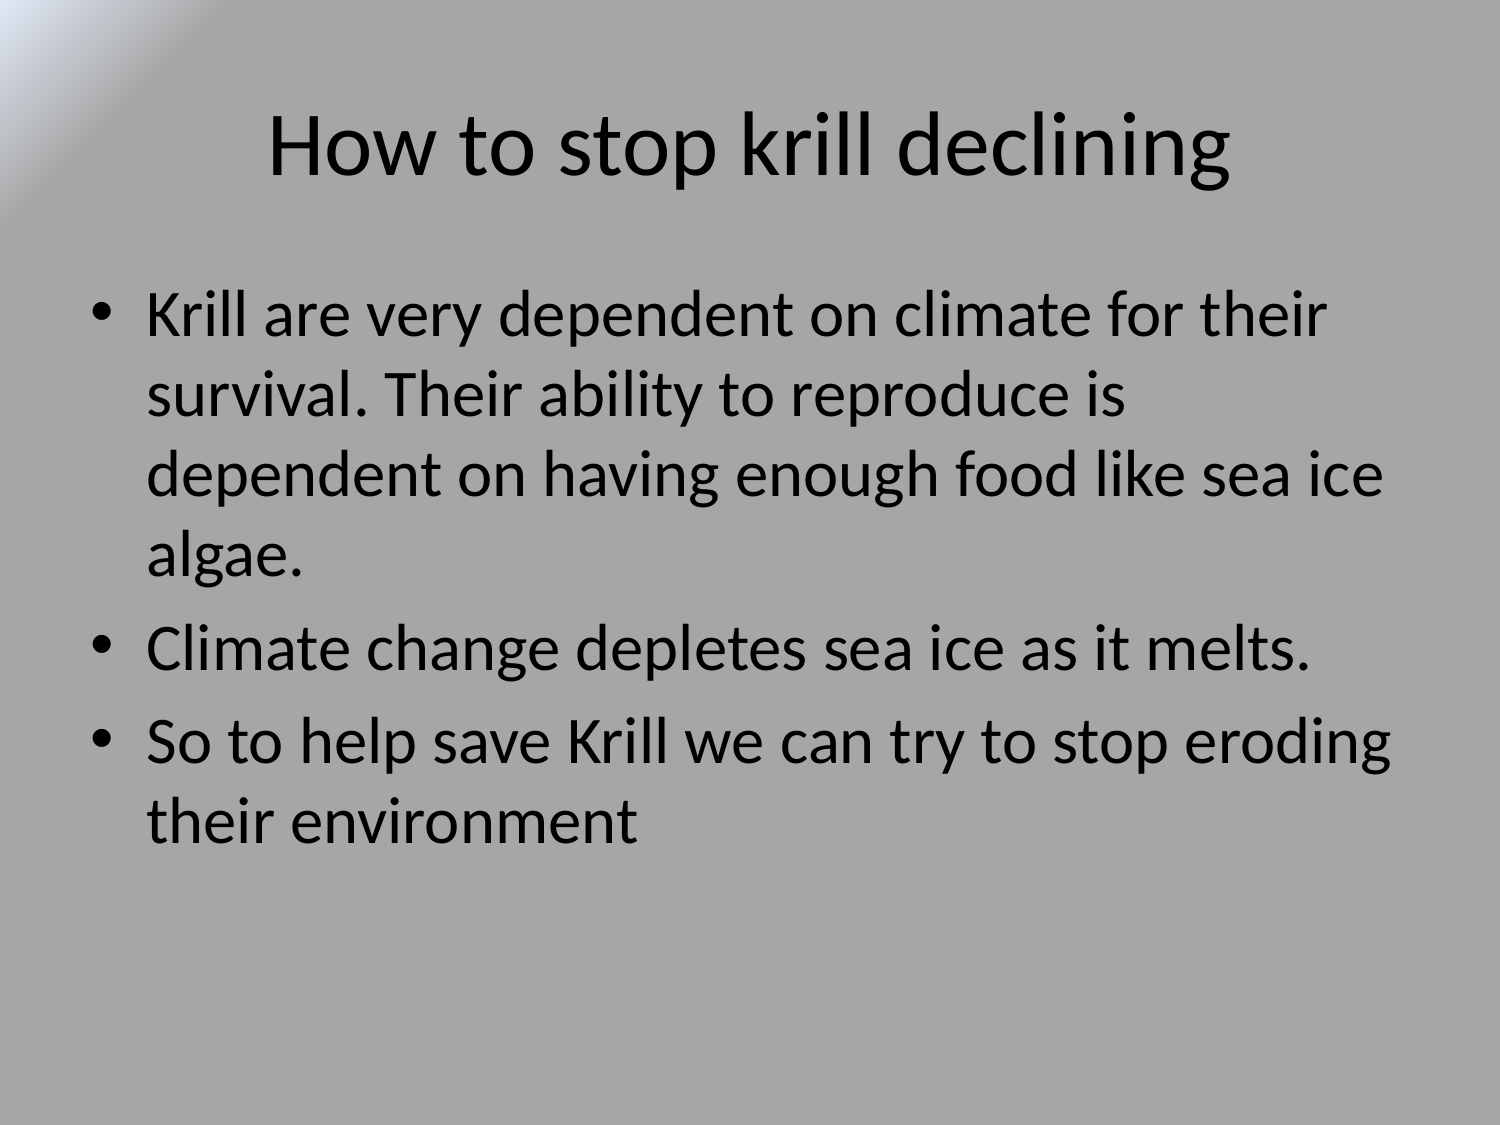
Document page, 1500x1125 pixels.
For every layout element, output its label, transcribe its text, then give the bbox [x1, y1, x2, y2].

list Krill are very dependent on climate for their survival. Their ability to reproduce is dependent on having enough food like sea ice algae. Climate change depletes sea ice as it melts. So to help save Krill we can try to stop eroding their environment [75, 262, 1425, 1005]
title How to stop krill declining [75, 45, 1425, 233]
